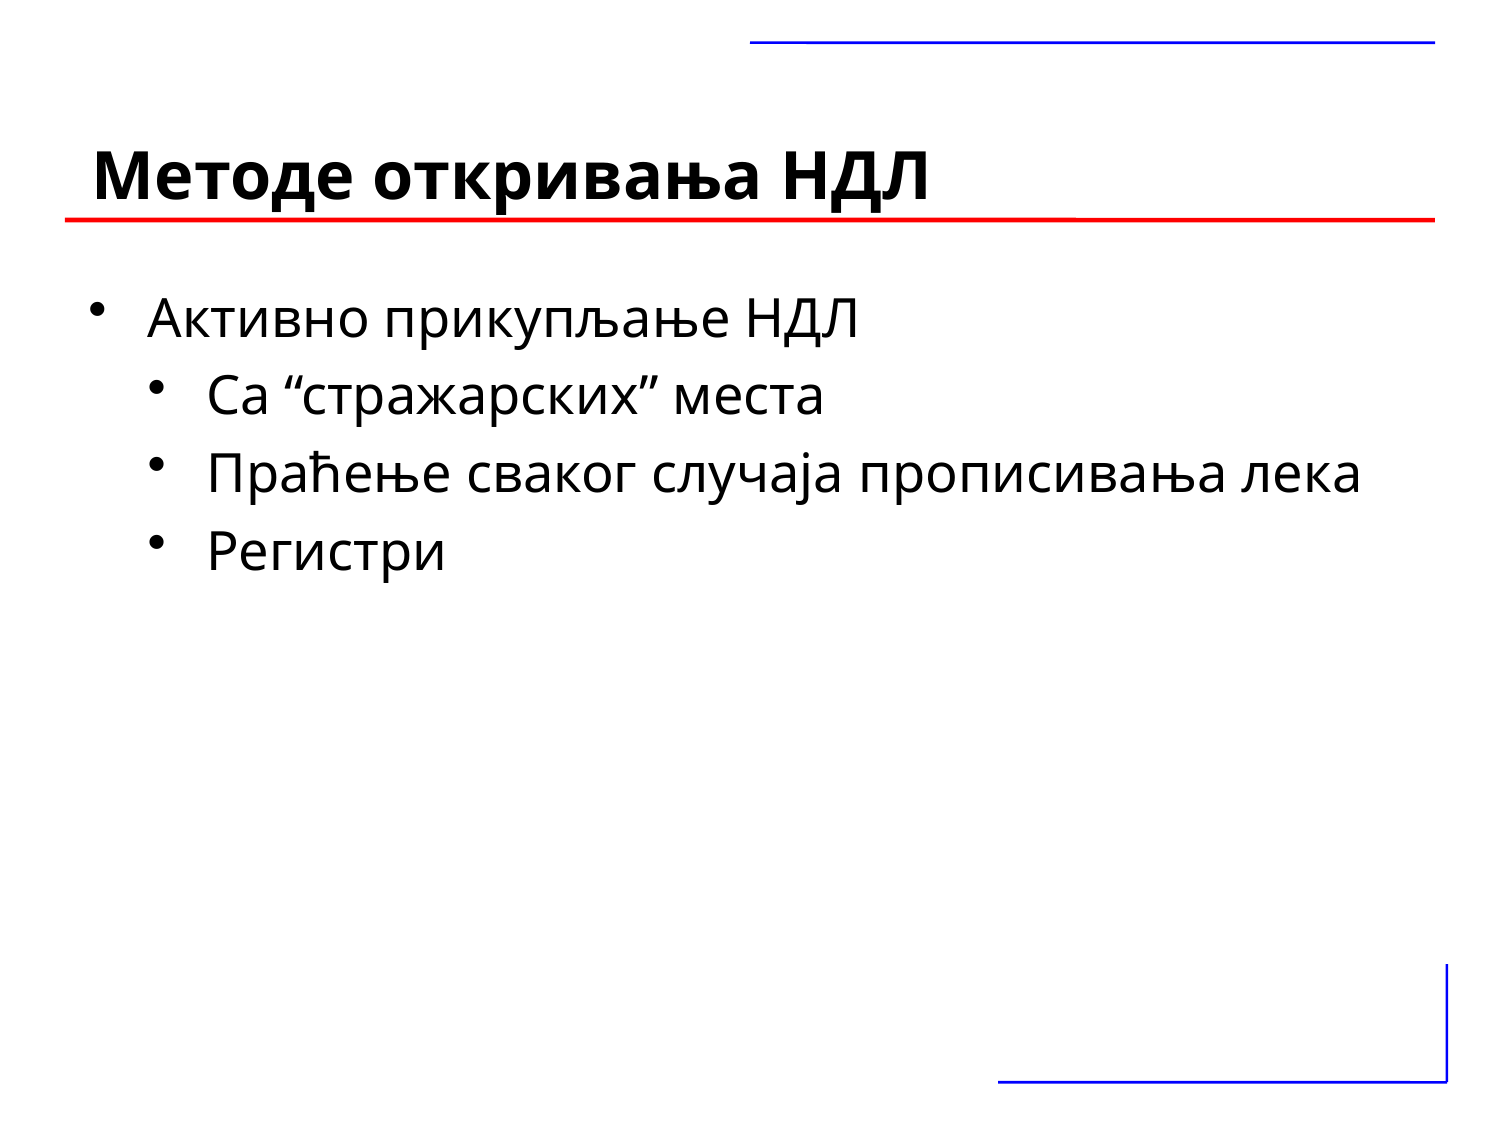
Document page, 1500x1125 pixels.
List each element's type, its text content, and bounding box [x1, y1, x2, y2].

list Активно прикупљање НДЛ Са “стражарских” места Праћење сваког случаја прописивања лека Регистри [73, 275, 1424, 1000]
title Методе откривања НДЛ [76, 19, 1424, 221]
